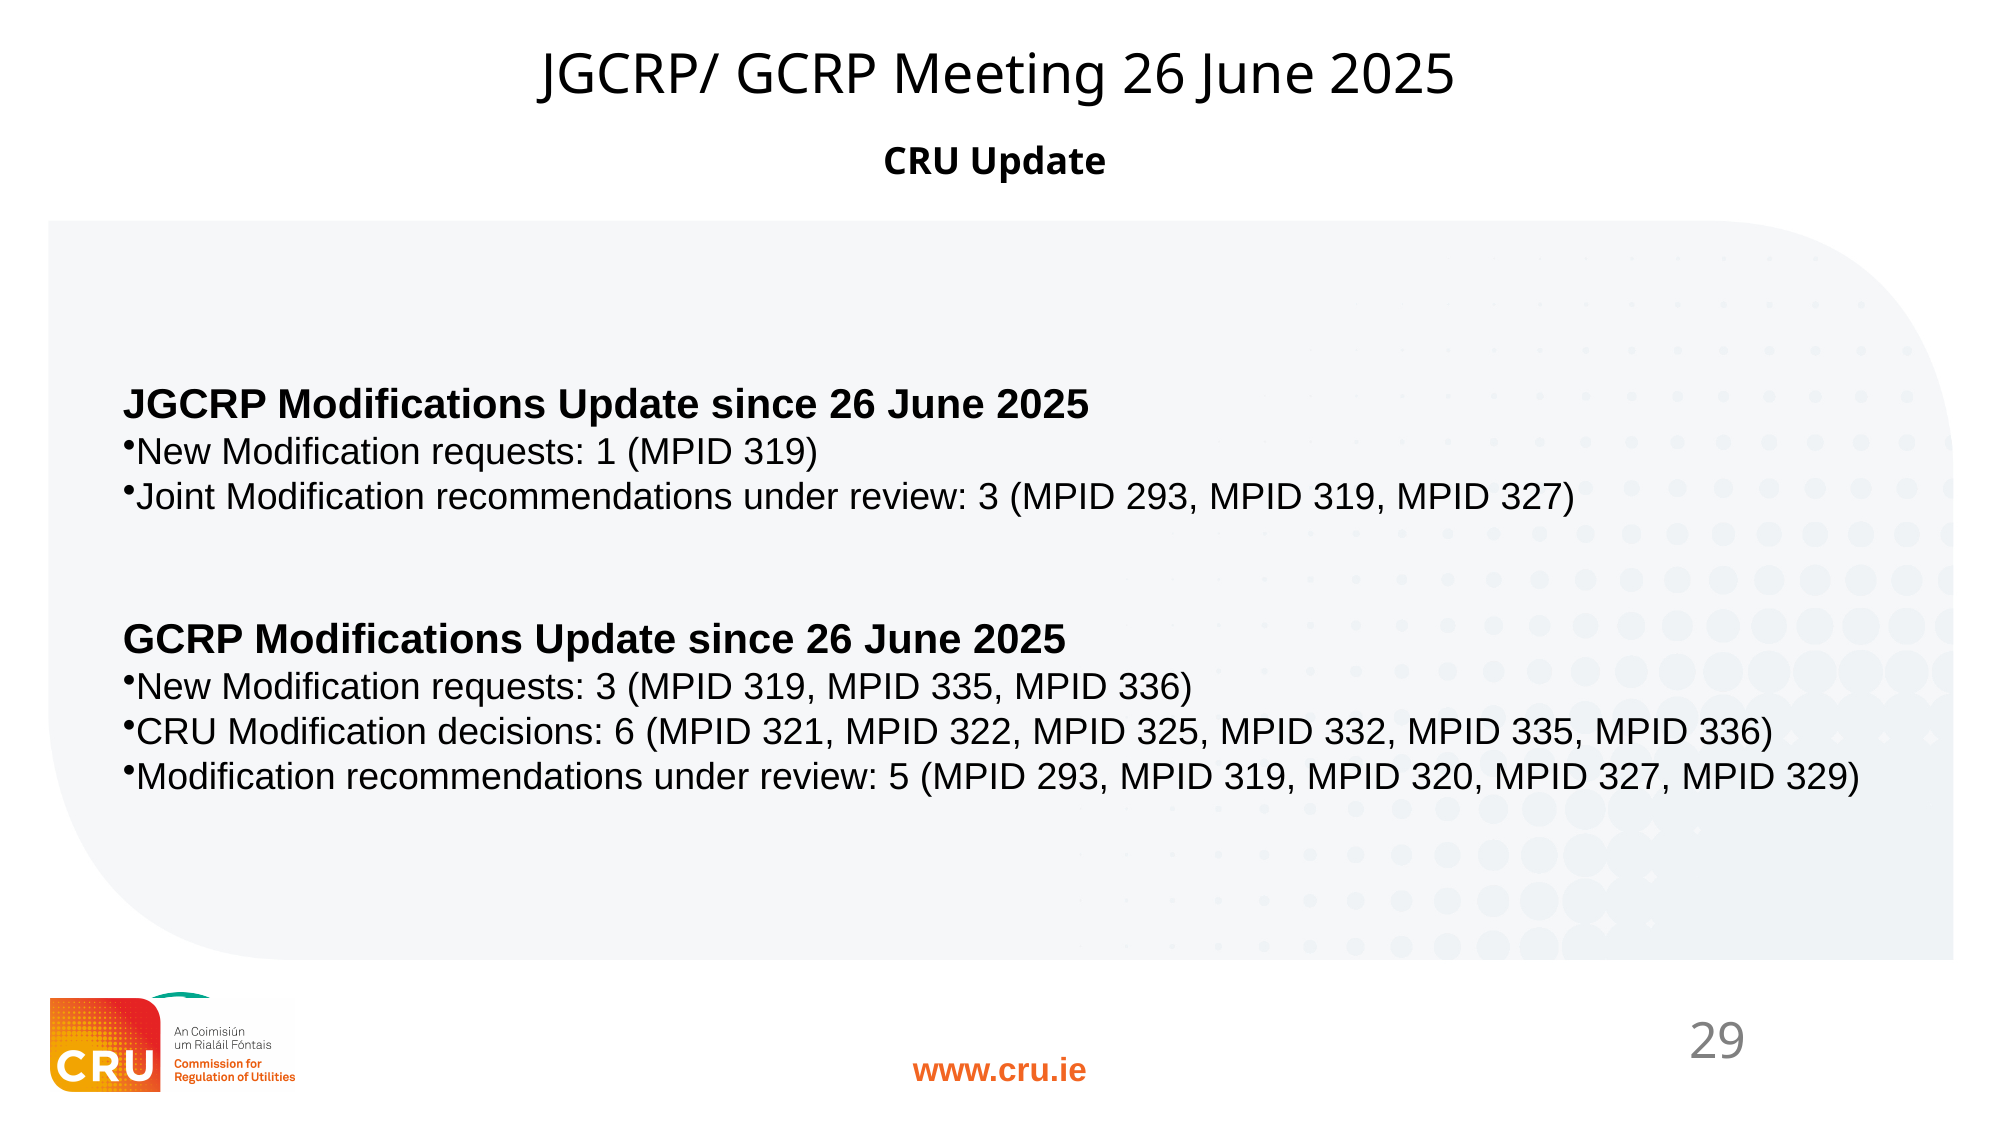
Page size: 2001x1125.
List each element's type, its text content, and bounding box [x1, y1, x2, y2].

picture [50, 992, 295, 1092]
list JGCRP Modifications Update since 26 June 2025 New Modification requests: 1 (MPID 319) Joint Modification recommendations under review: 3 (MPID 293, MPID 319, MPID 327) GCRP Modifications Update since 26 June 2025 New Modification requests: 3 (MPID 319, MPID 335, MPID 336) CRU Modification decisions: 6 (MPID 321, MPID 322, MPID 325, MPID 332, MPID 335, MPID 336) Modification recommendations under review: 5 (MPID 293, MPID 319, MPID 320, MPID 327, MPID 329) [107, 260, 1894, 914]
slide_number 29 [1689, 1041, 1949, 1077]
picture [1, 0, 2000, 981]
list CRU Update [106, 142, 1894, 224]
title JGCRP/ GCRP Meeting 26 June 2025 [106, 45, 1894, 142]
